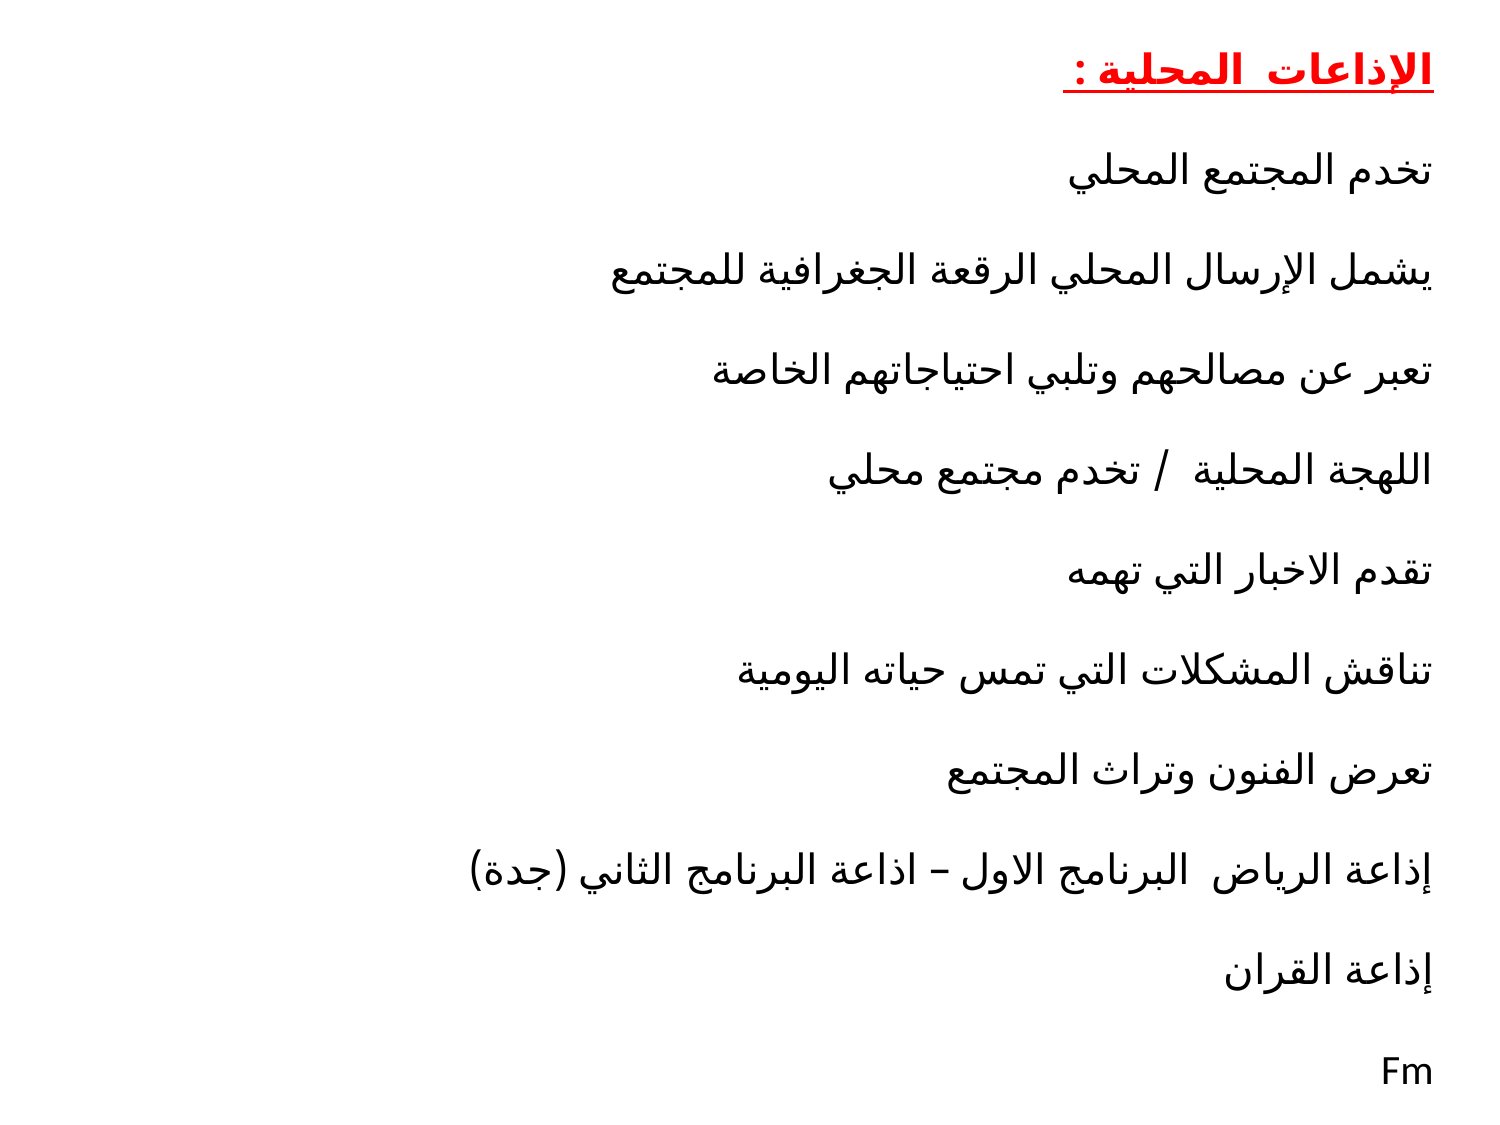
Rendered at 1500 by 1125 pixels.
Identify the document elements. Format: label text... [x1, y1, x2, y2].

text_box الإذاعات المحلية : تخدم المجتمع المحلي يشمل الإرسال المحلي الرقعة الجغرافية للمجتمع تعبر عن مصالحهم وتلبي احتياجاتهم الخاصة اللهجة المحلية / تخدم مجتمع محلي تقدم الاخبار التي تهمه تناقش المشكلات التي تمس حياته اليومية تعرض الفنون وتراث المجتمع إذاعة الرياض البرنامج الاول – اذاعة البرنامج الثاني (جدة) إذاعة القران Fm [246, 35, 1449, 1101]
